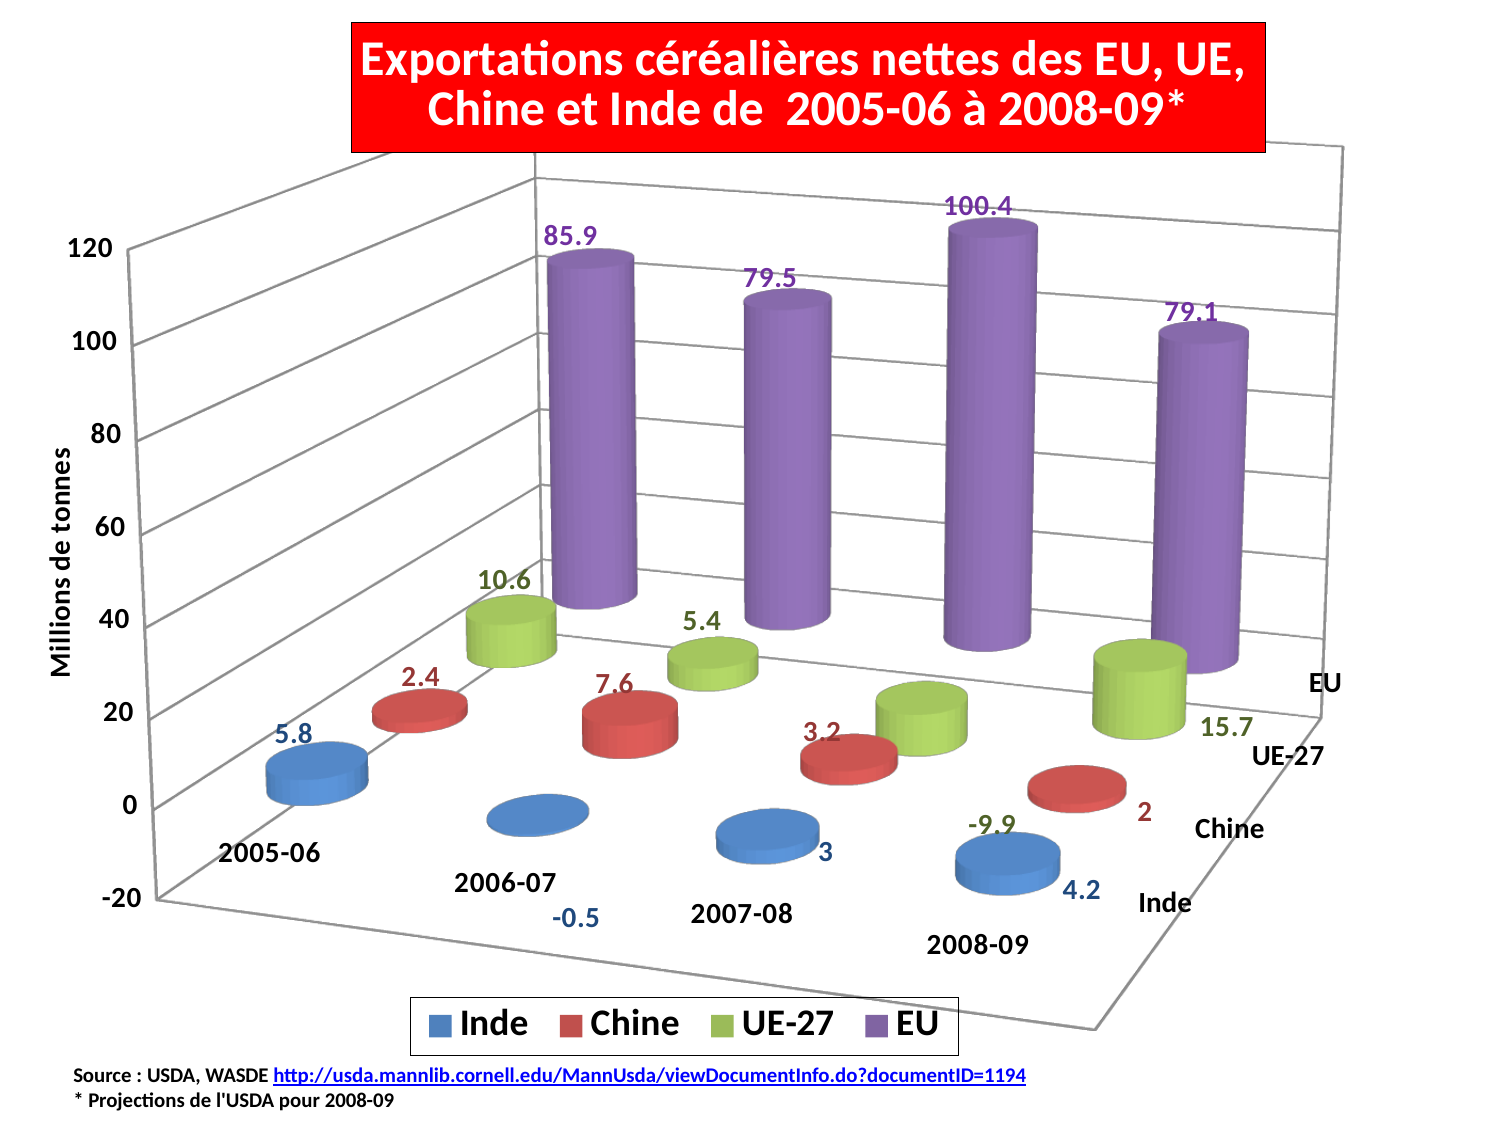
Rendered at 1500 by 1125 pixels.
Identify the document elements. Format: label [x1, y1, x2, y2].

chart [0, 0, 1500, 1125]
